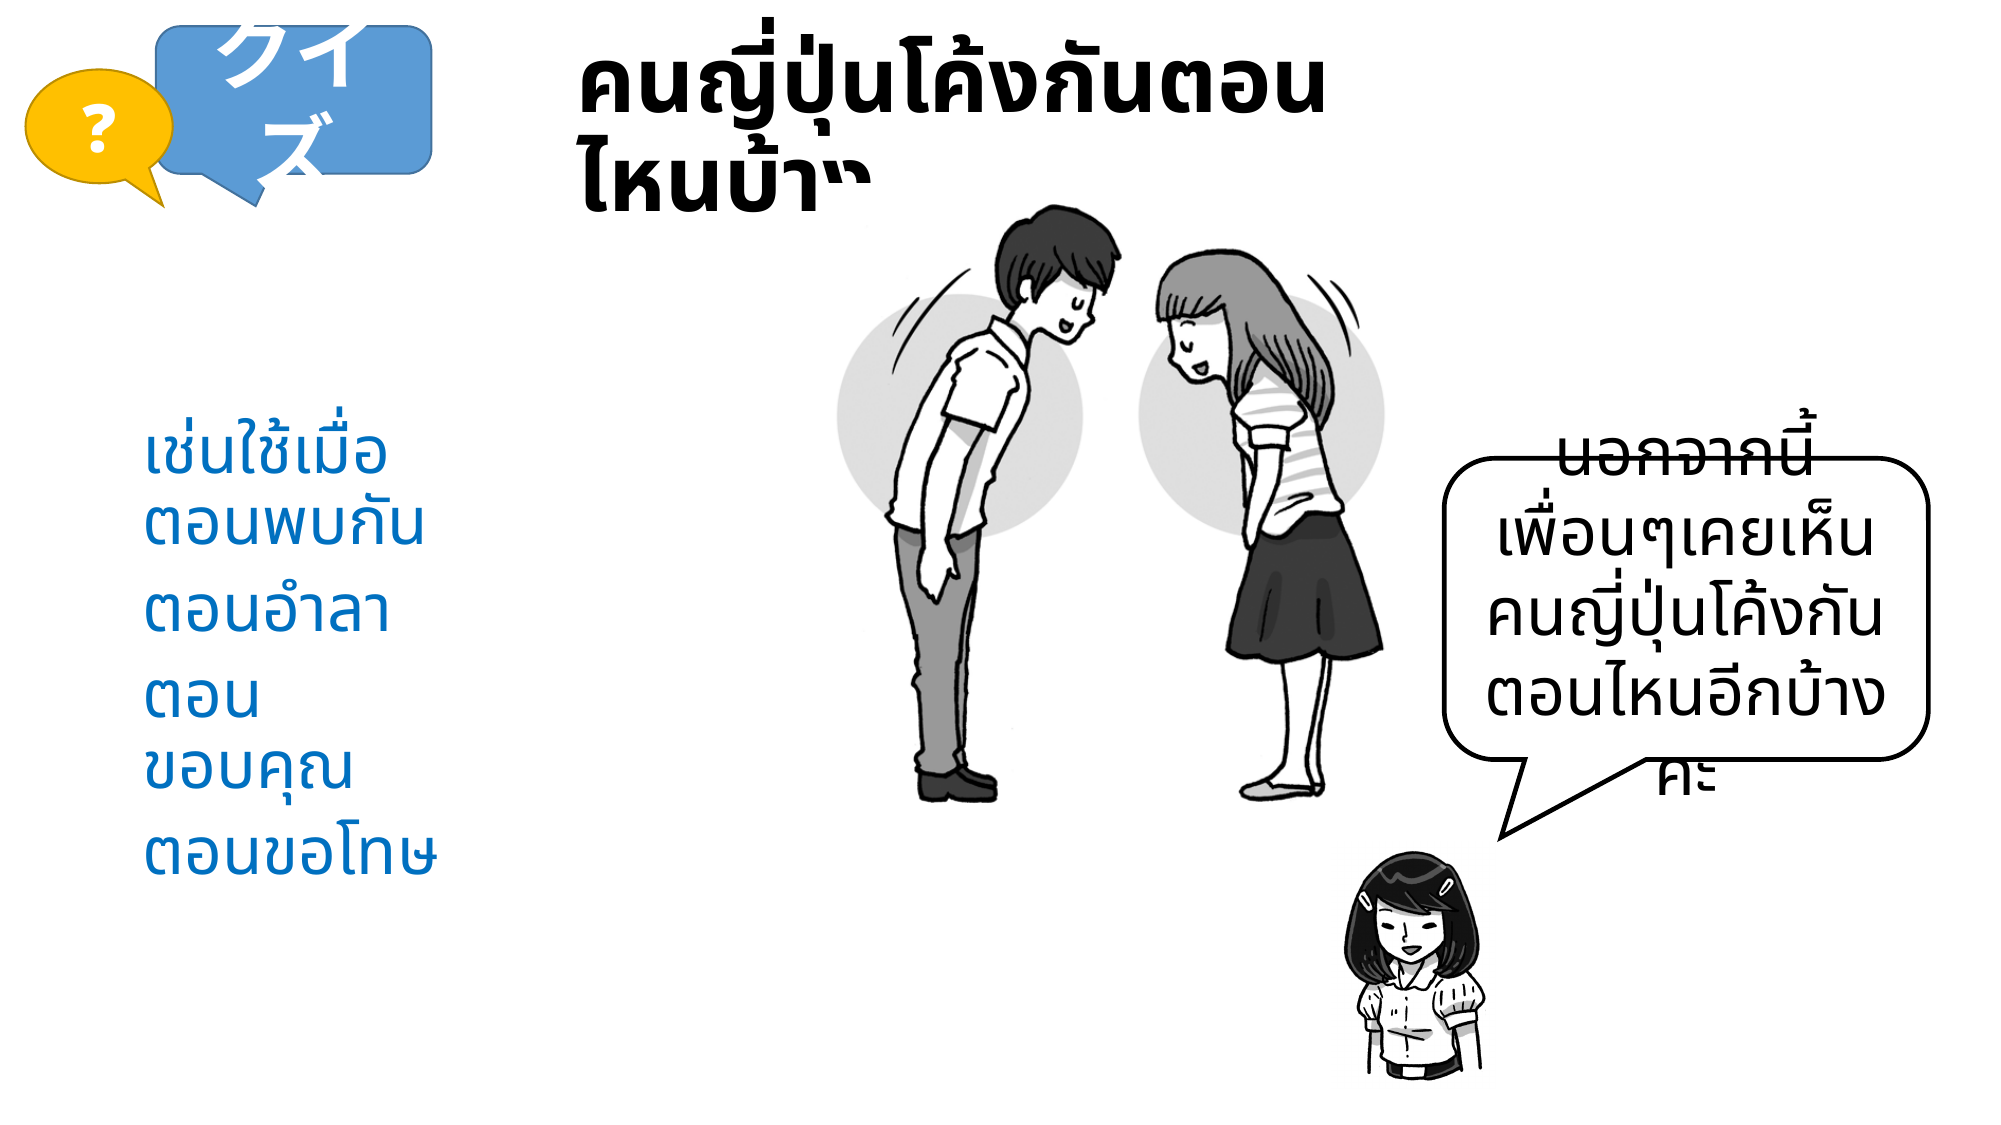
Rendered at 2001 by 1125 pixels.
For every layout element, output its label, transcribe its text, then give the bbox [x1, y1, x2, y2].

text_box นอกจากนี้เพื่อนๆเคยเห็นคนญี่ปุ่นโค้งกันตอนไหนอีกบ้างคะ [1443, 457, 1930, 840]
picture [823, 183, 1414, 822]
text_box クイズ [154, 25, 433, 208]
title คนญี่ปุ่นโค้งกันตอนไหนบ้าง [561, 23, 1430, 242]
picture [1331, 841, 1496, 1089]
list เช่นใช้เมื่อตอนพบกัน ตอนอำลา ตอนขอบคุณ ตอนขอโทษ [127, 409, 460, 1001]
text_box ❓ [24, 68, 174, 209]
